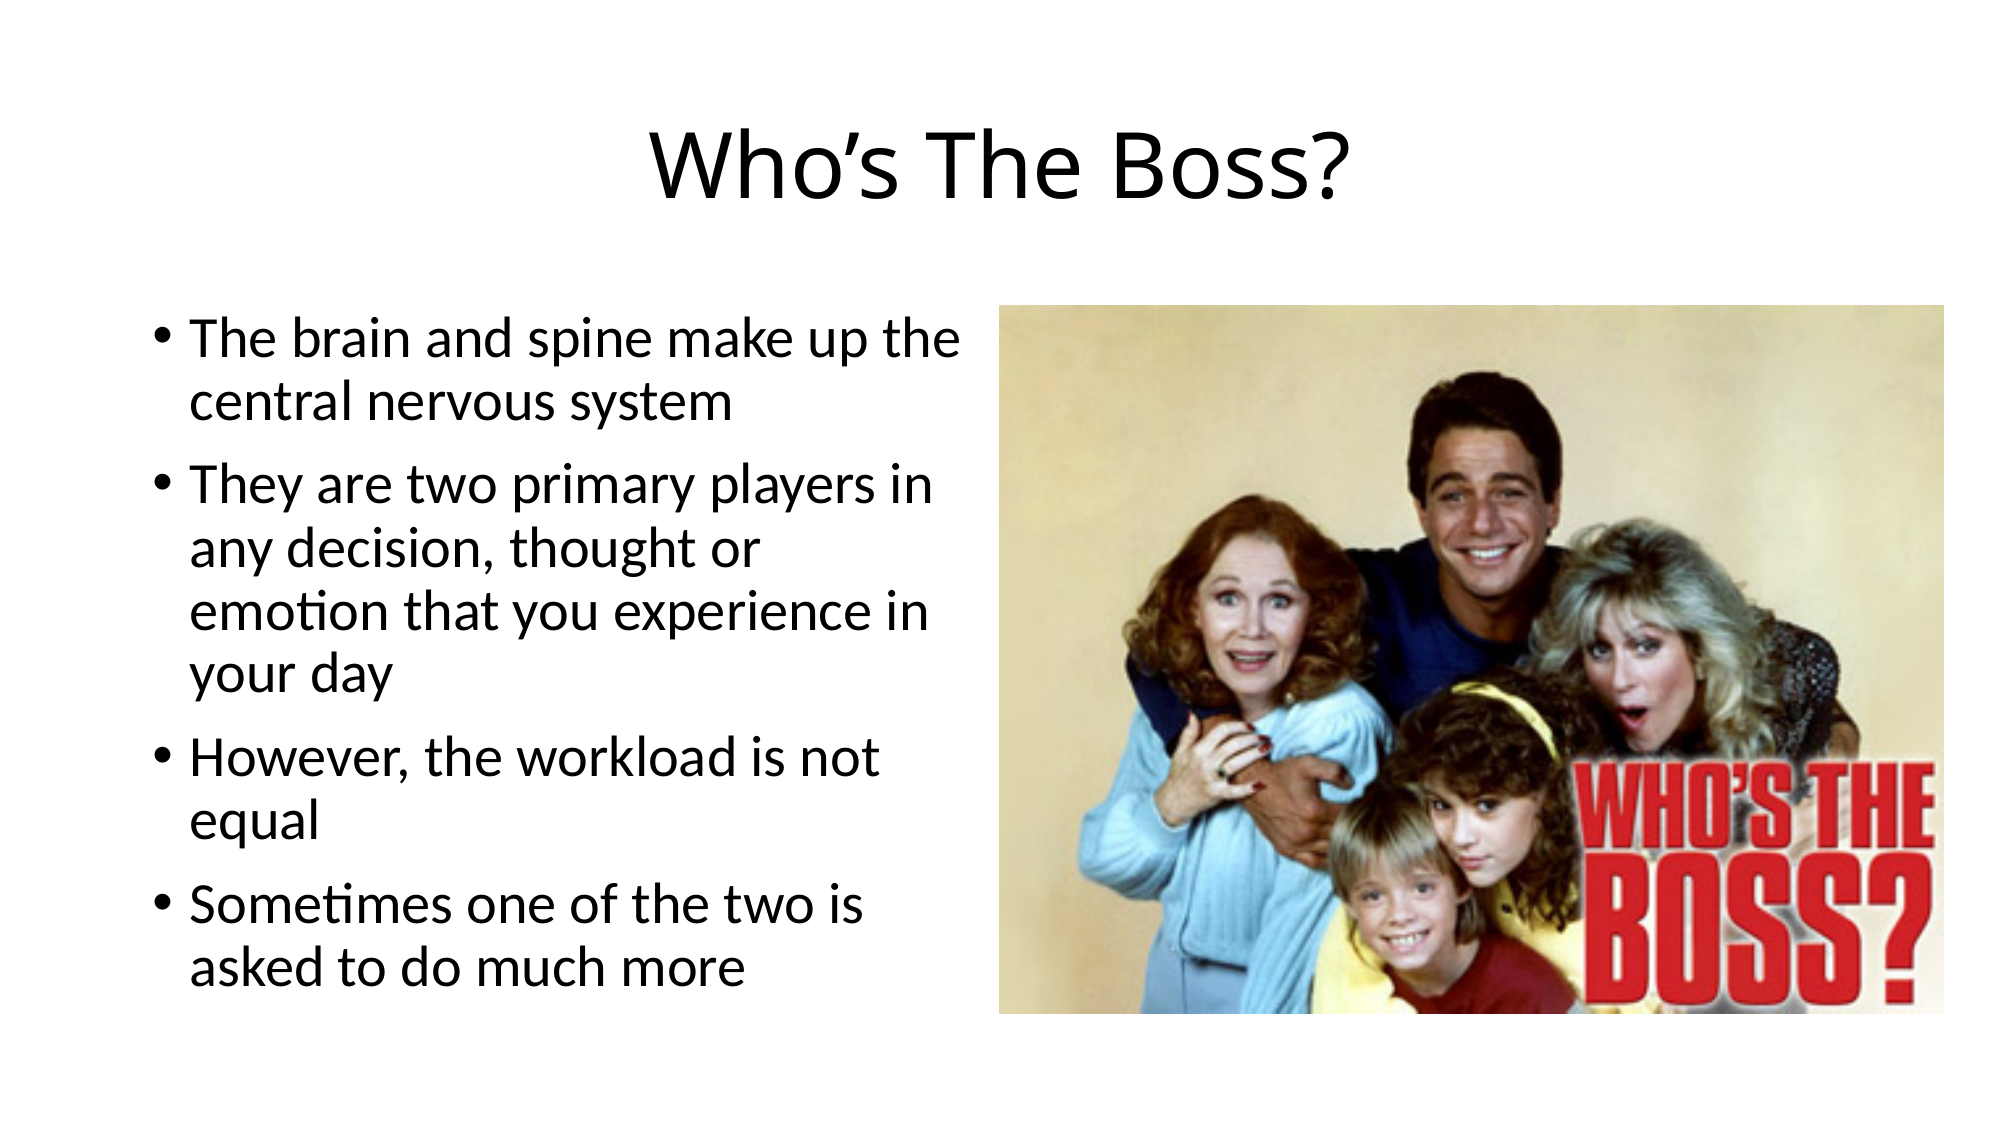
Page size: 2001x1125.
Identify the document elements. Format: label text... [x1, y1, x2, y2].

picture [999, 305, 1944, 1014]
list The brain and spine make up the central nervous system They are two primary players in any decision, thought or emotion that you experience in your day However, the workload is not equal Sometimes one of the two is asked to do much more [137, 299, 988, 1014]
title Who’s The Boss? [137, 59, 1863, 278]
